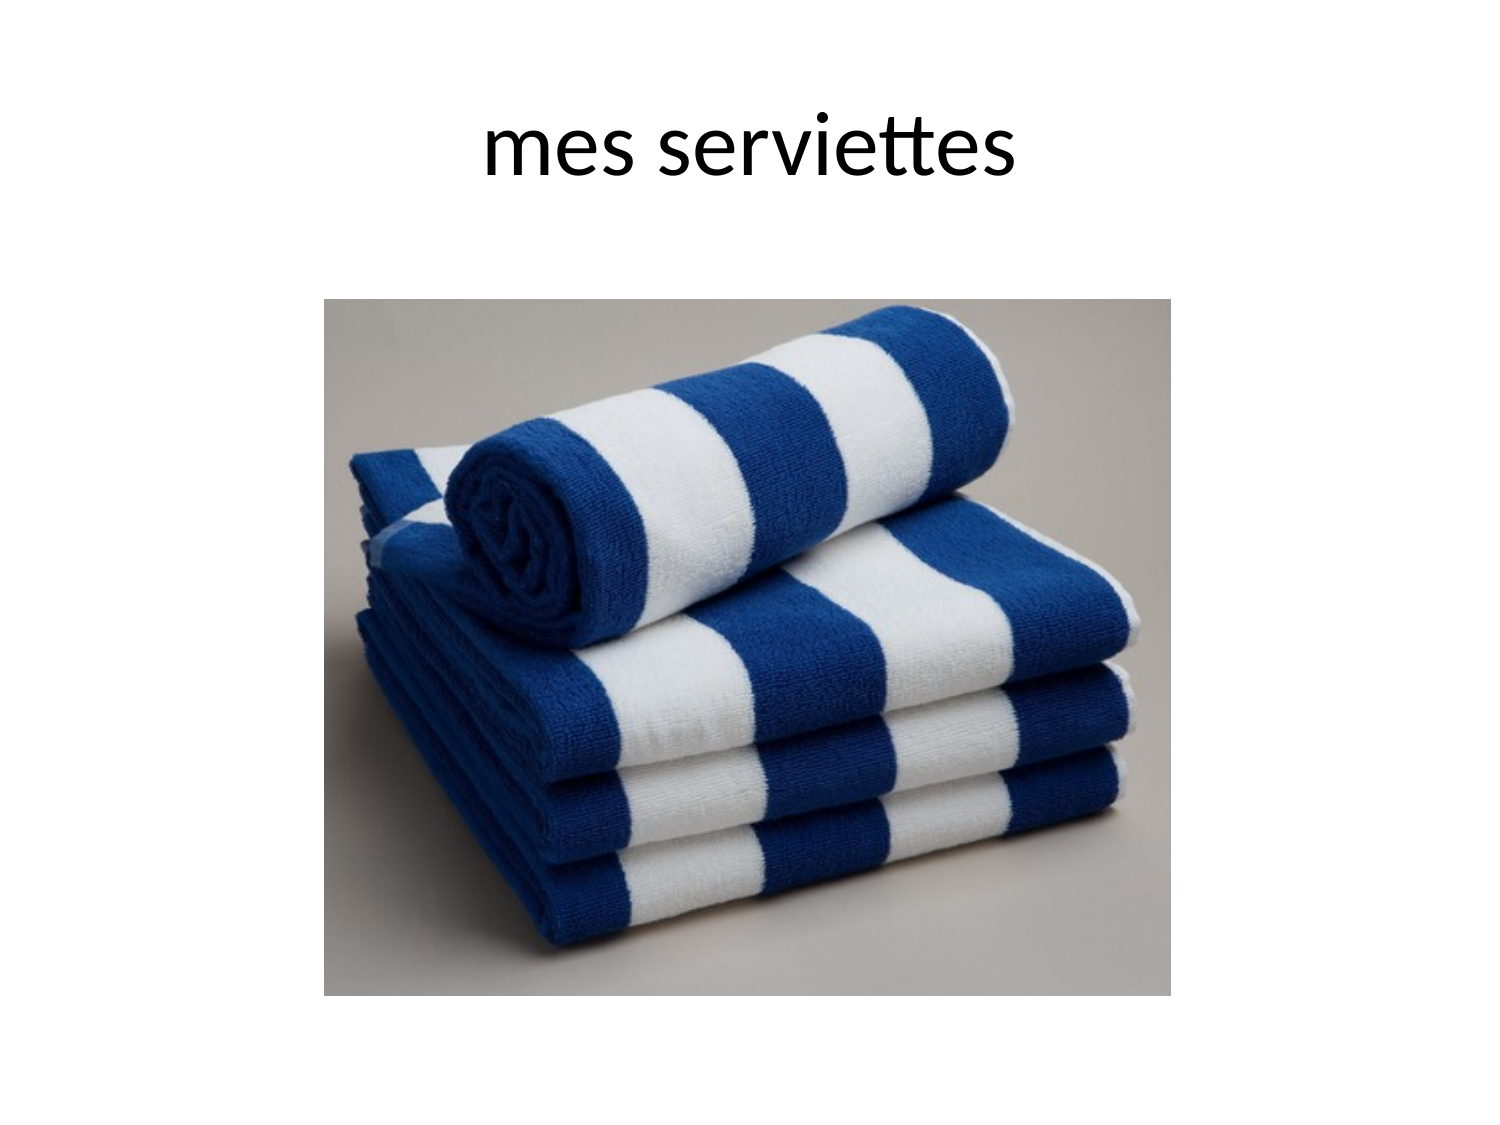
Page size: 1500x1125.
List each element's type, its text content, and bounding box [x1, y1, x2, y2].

title mes serviettes [75, 45, 1425, 233]
picture [324, 299, 1171, 996]
